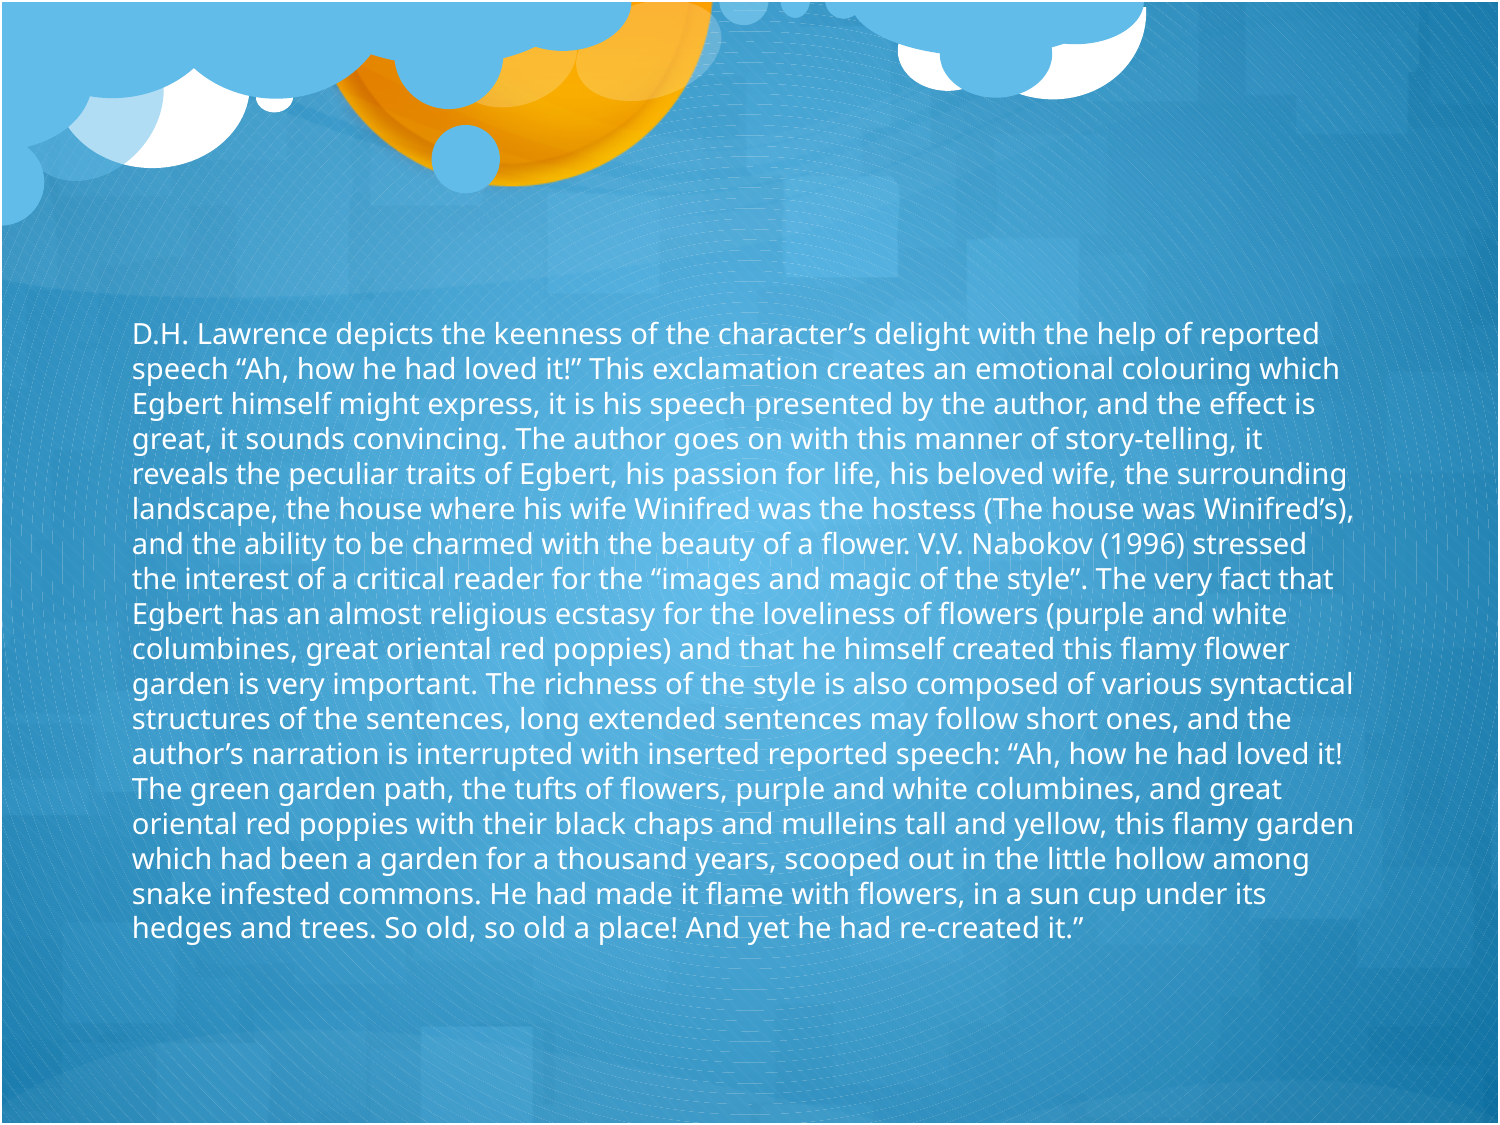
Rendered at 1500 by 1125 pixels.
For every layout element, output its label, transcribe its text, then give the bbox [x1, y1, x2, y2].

picture [2, 2, 1498, 1123]
text_box D.H. Lawrence depicts the keenness of the character’s delight with the help of reported speech “Ah, how he had loved it!” This exclamation creates an emotional colouring which Egbert himself might express, it is his speech presented by the author, and the effect is great, it sounds convincing. The author goes on with this manner of story-telling, it reveals the peculiar traits of Egbert, his passion for life, his beloved wife, the surrounding landscape, the house where his wife Winifred was the hostess (The house was Winifred’s), and the ability to be charmed with the beauty of a flower. V.V. Nabokov (1996) stressed the interest of a critical reader for the “images and magic of the style”. The very fact that Egbert has an almost religious ecstasy for the loveliness of flowers (purple and white columbines, great oriental red poppies) and that he himself created this flamy flower garden is very important. The richness of the style is also composed of various syntactical structures of the sentences, long extended sentences may follow short ones, and the author’s narration is interrupted with inserted reported speech: “Ah, how he had loved it! The green garden path, the tufts of flowers, purple and white columbines, and great oriental red poppies with their black chaps and mulleins tall and yellow, this flamy garden which had been a garden for a thousand years, scooped out in the little hollow among snake infested commons. He had made it flame with flowers, in a sun cup under its hedges and trees. So old, so old a place! And yet he had re-created it.” [117, 308, 1373, 953]
